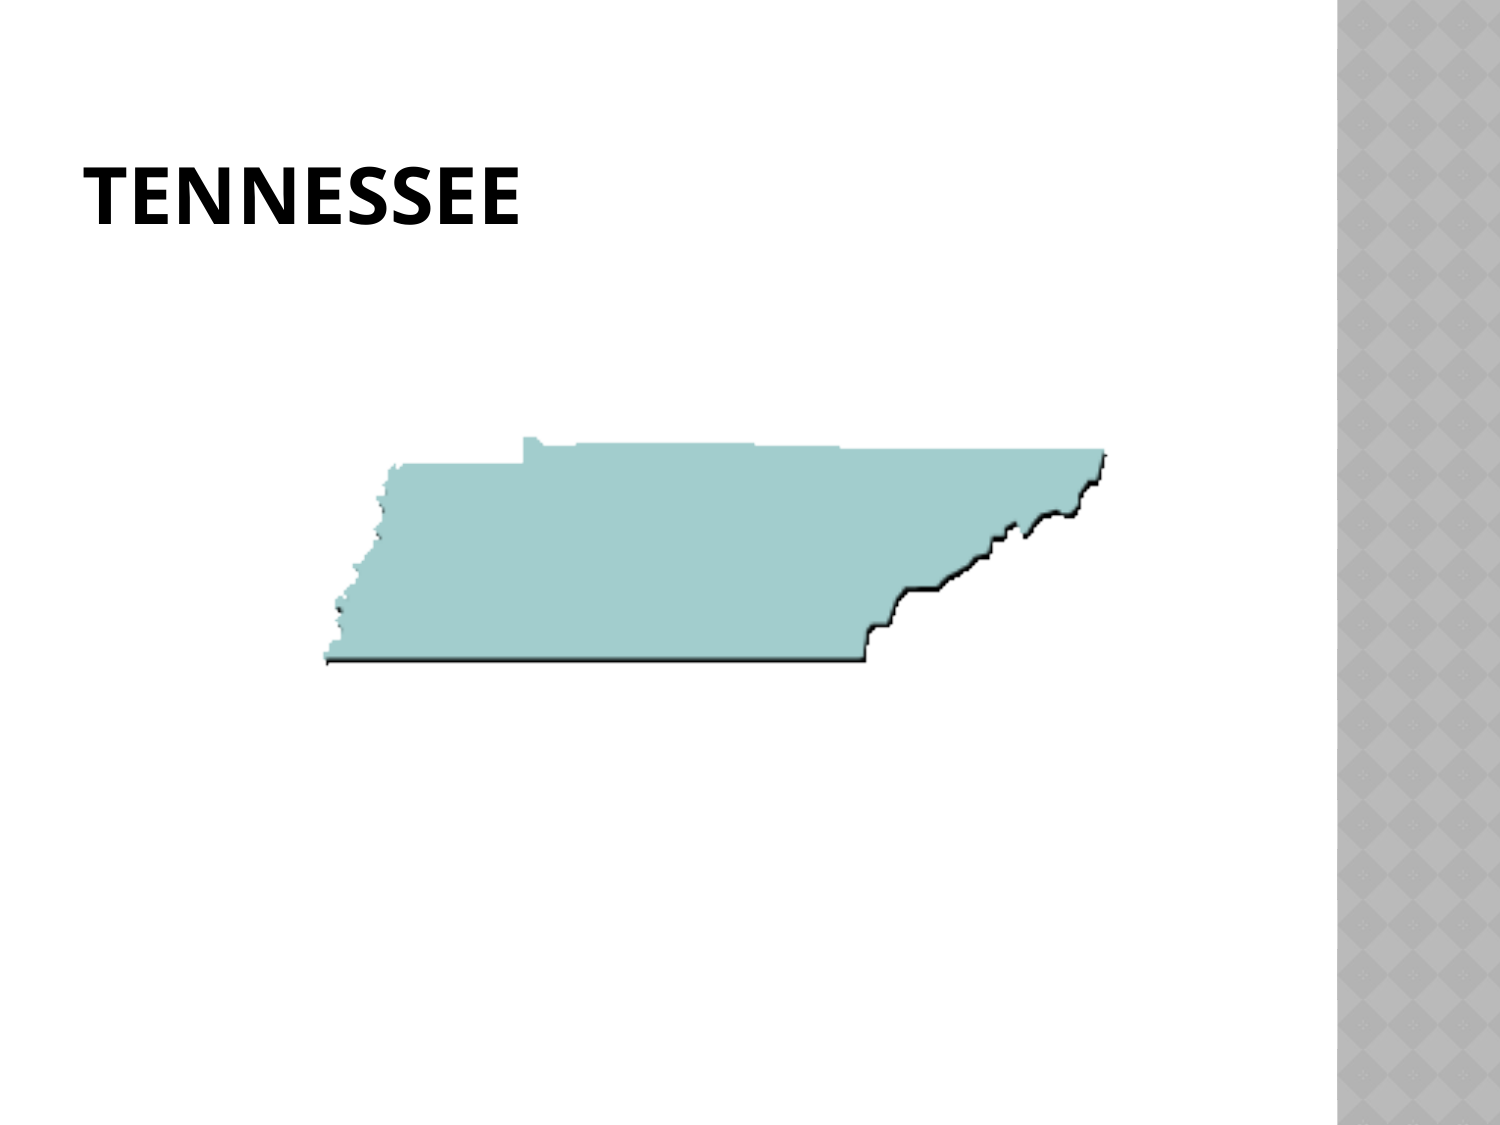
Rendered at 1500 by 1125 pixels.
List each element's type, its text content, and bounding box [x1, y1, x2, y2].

picture [262, 149, 1145, 1032]
title tennessee [75, 52, 1263, 240]
